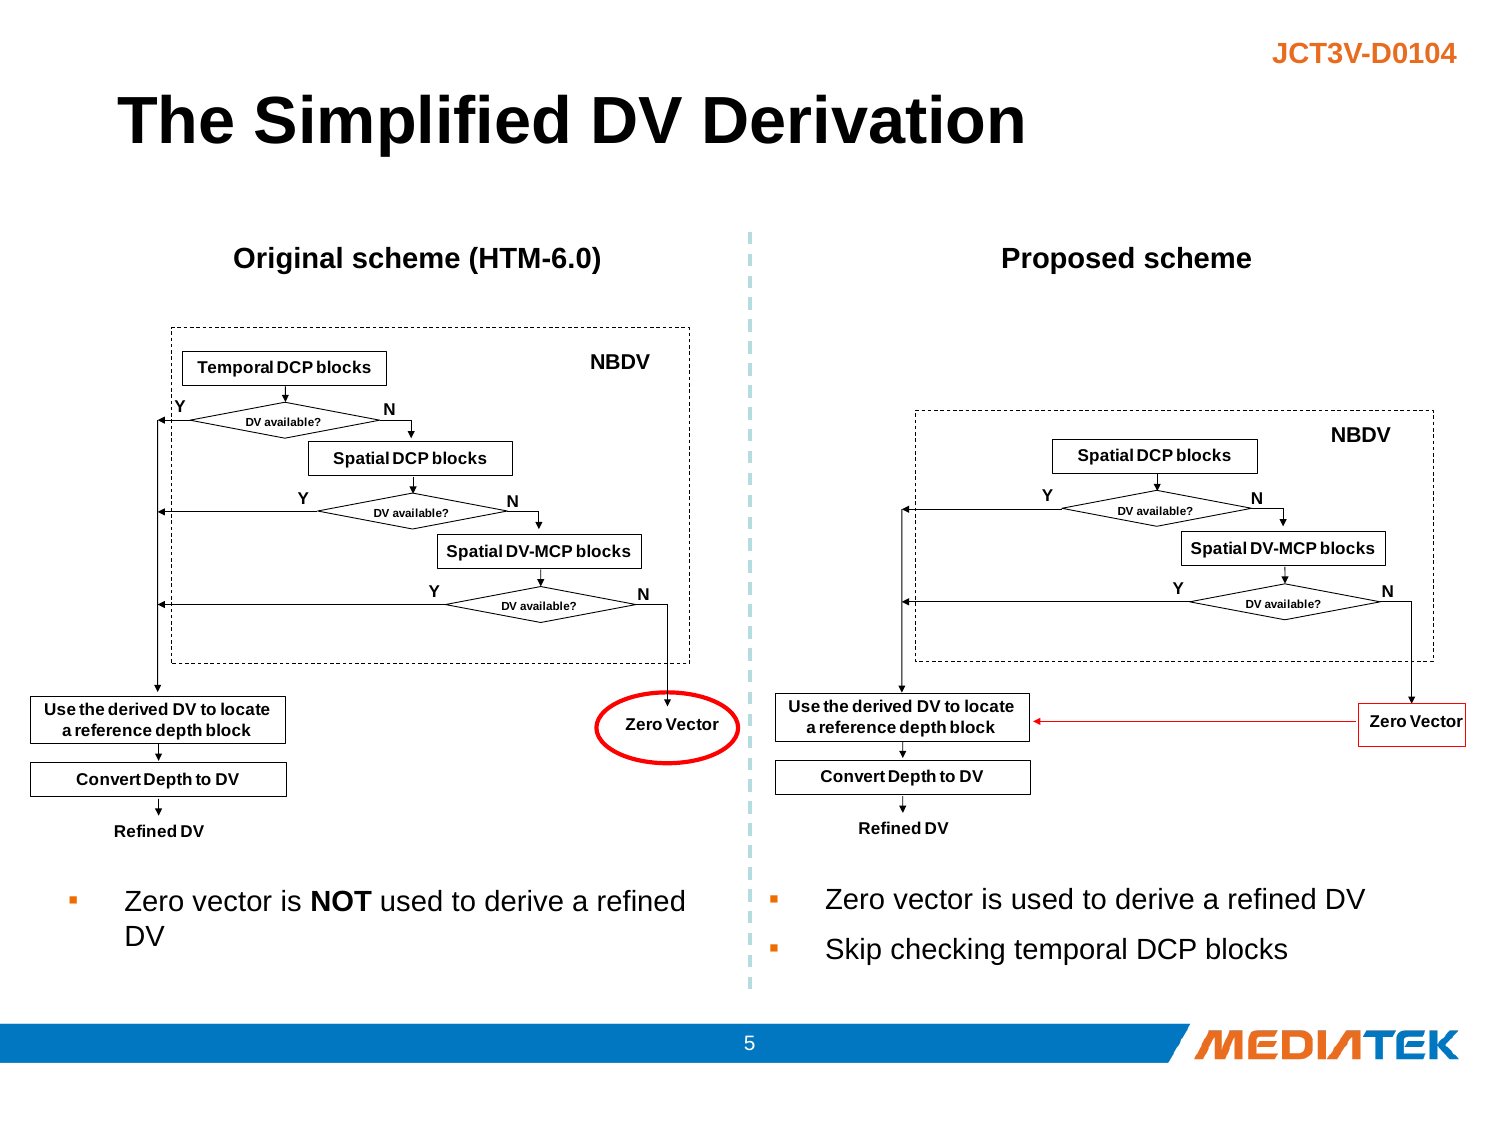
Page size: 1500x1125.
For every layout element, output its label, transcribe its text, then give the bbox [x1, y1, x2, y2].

text_box Proposed scheme [986, 231, 1282, 282]
text_box Zero vector is used to derive a refined DV Skip checking temporal DCP blocks [754, 873, 1451, 996]
slide_number 4 [711, 1022, 789, 1090]
picture [789, 1023, 1459, 1063]
text_box Original scheme (HTM-6.0) [218, 231, 644, 282]
picture [773, 408, 1483, 844]
picture [0, 1023, 711, 1063]
list Zero vector is NOT used to derive a refined DV [52, 874, 745, 998]
picture [29, 325, 739, 847]
title The Simplified DV Derivation [101, 62, 1425, 172]
